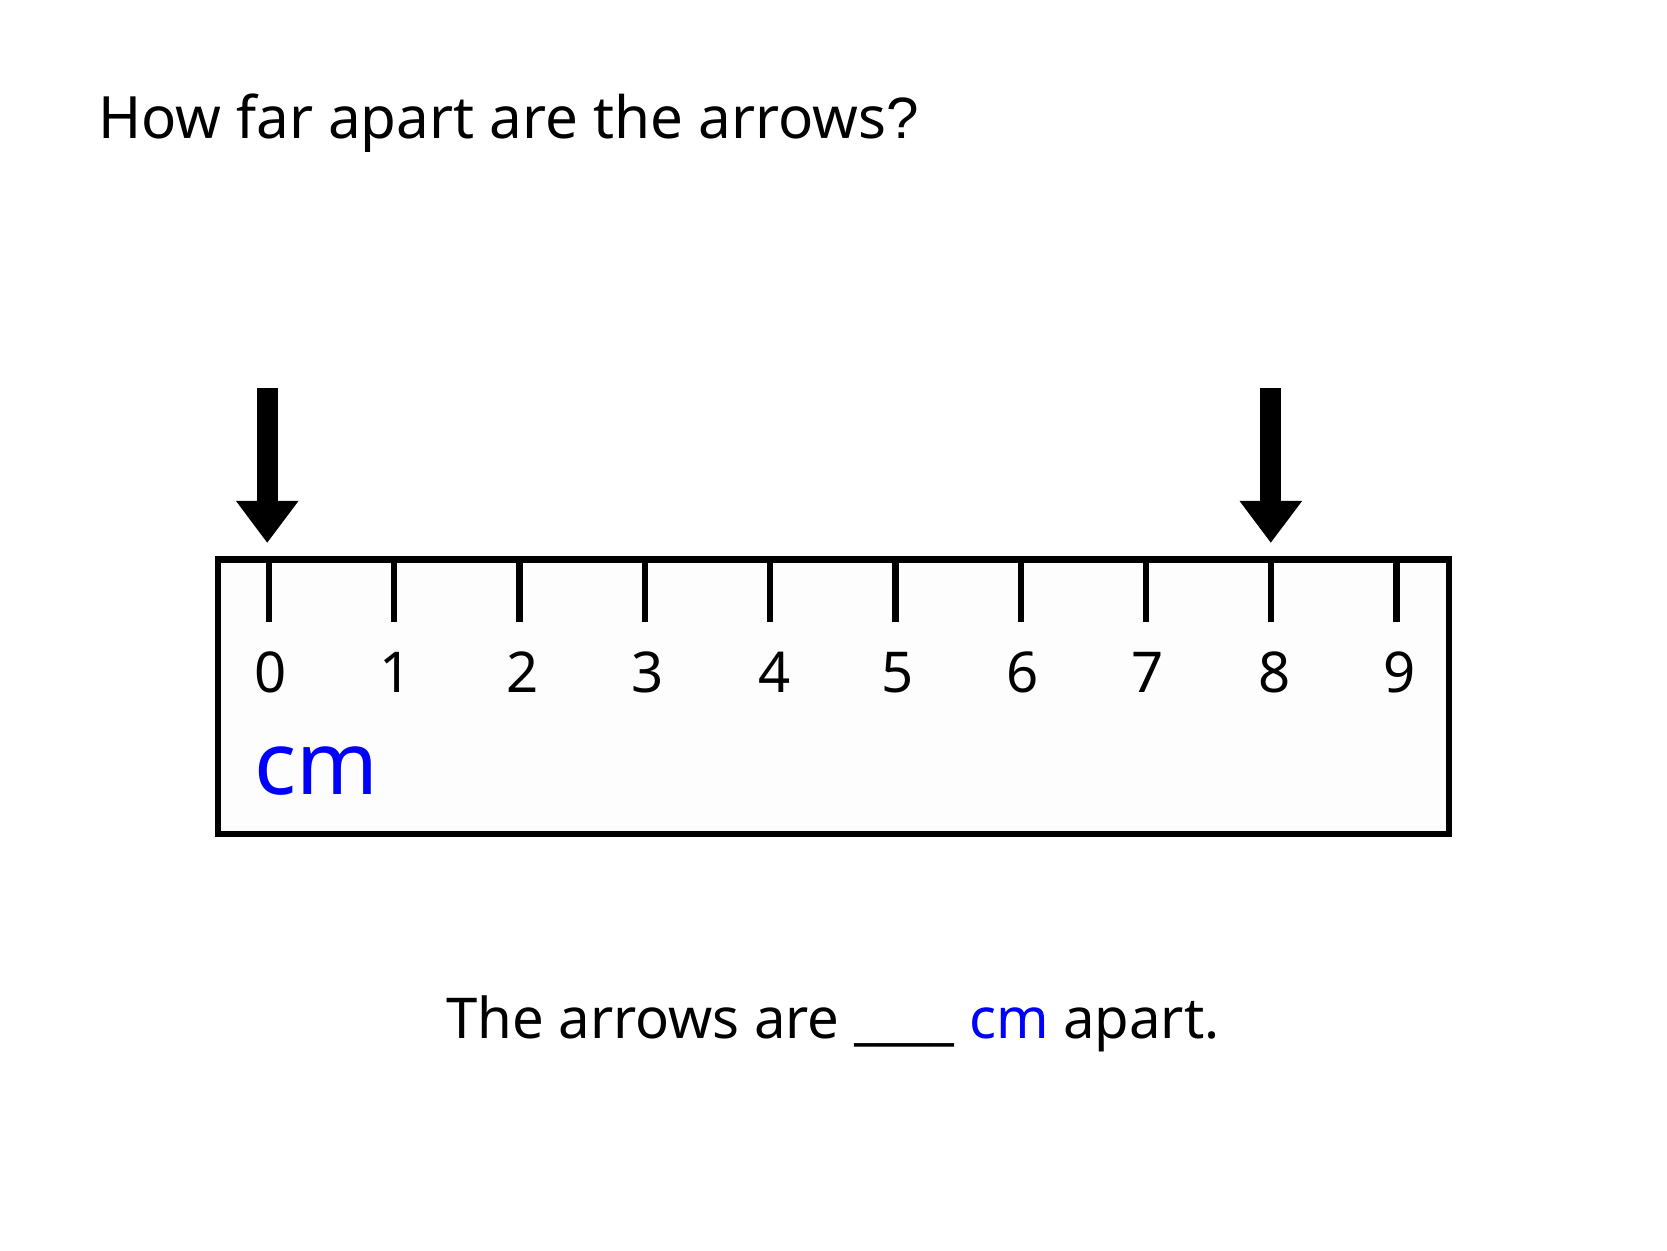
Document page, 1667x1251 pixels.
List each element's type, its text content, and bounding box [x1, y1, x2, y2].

text_box The arrows are ____ cm apart. [394, 975, 1272, 1058]
text_box How far apart are the arrows? [83, 72, 981, 158]
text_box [217, 388, 1449, 834]
